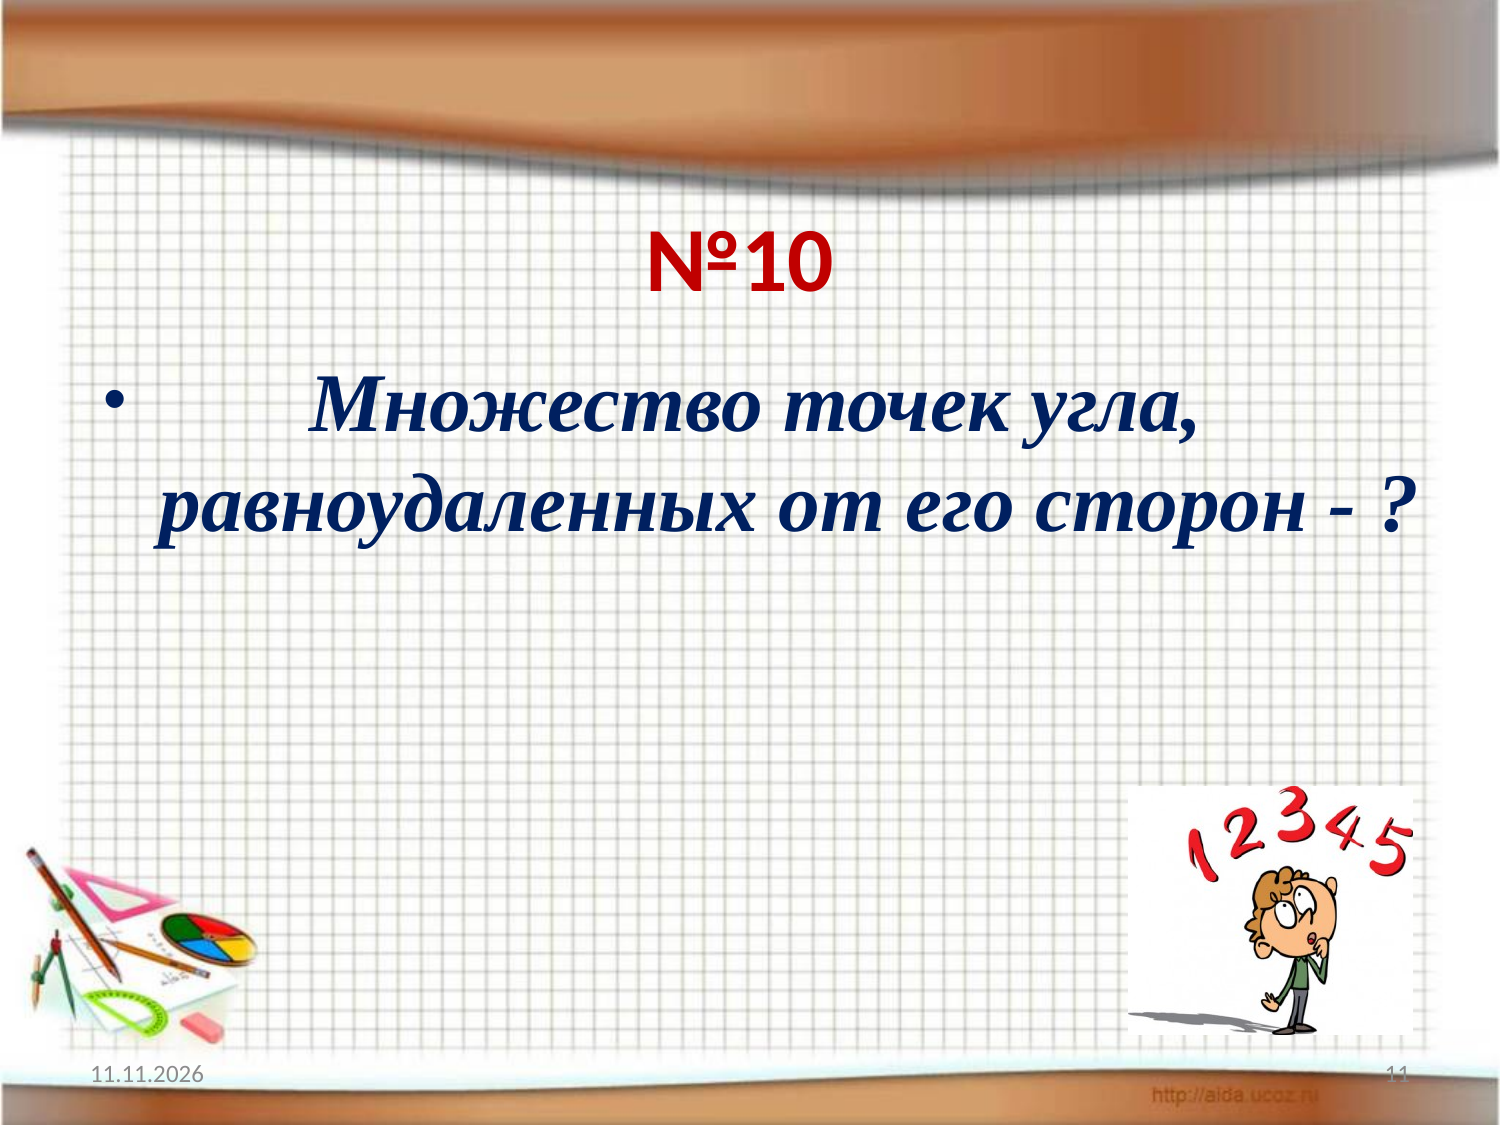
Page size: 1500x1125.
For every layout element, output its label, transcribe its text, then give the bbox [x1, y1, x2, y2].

picture [0, 0, 1500, 1125]
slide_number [75, 1042, 425, 1103]
slide_number 11 [1074, 1042, 1425, 1103]
text_box Множество точек угла, равноудаленных от его сторон - ? [88, 340, 1439, 650]
title №10 [64, 160, 1416, 349]
